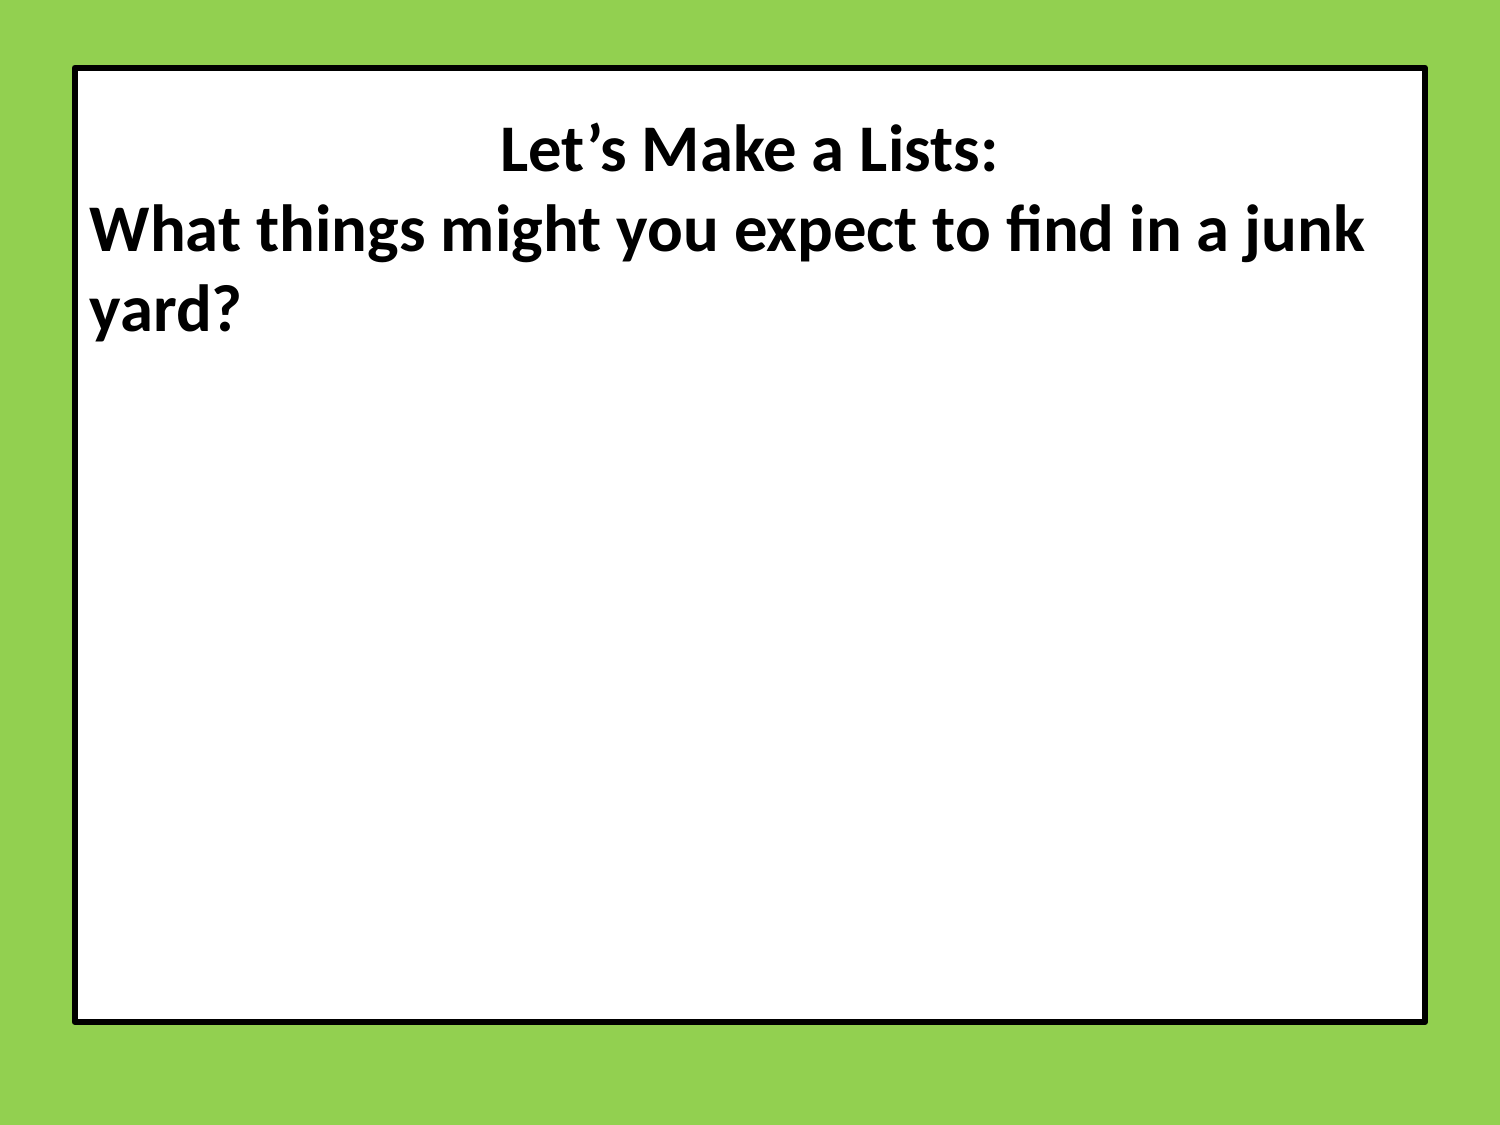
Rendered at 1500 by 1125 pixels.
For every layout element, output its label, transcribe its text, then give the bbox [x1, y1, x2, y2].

text_box Let’s Make a Lists: What things might you expect to find in a junk yard? [74, 67, 1425, 1022]
